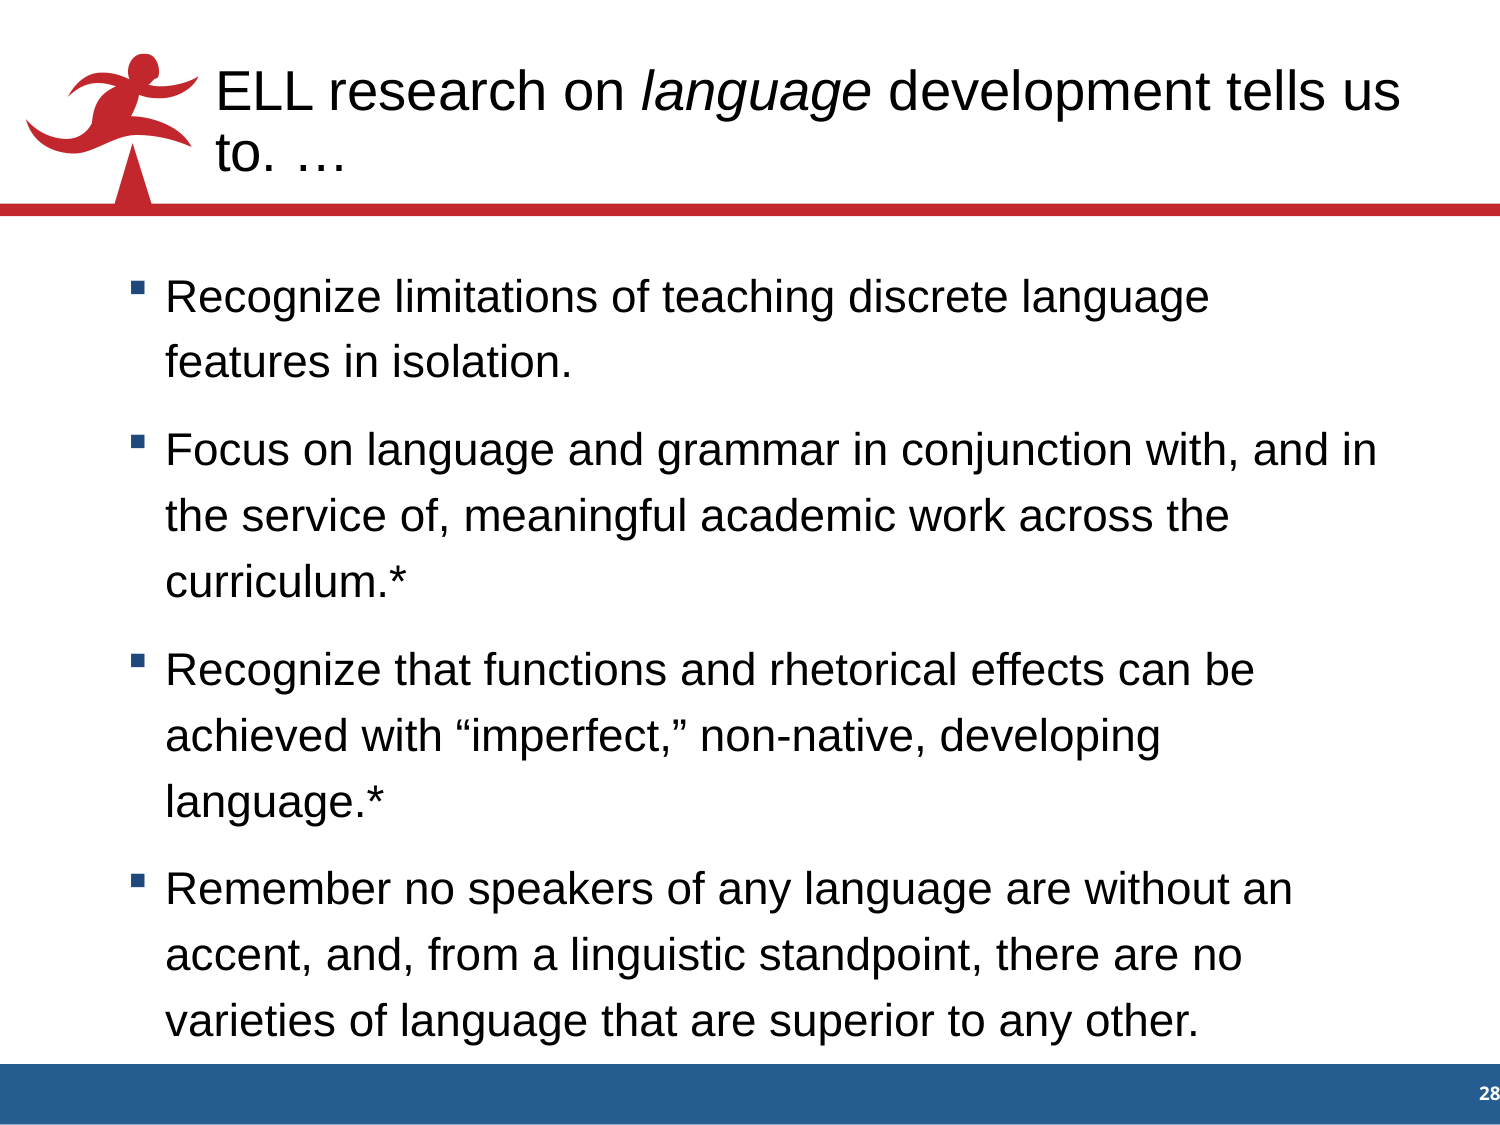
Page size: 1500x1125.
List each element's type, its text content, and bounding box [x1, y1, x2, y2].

list Recognize limitations of teaching discrete language features in isolation. Focus on language and grammar in conjunction with, and in the service of, meaningful academic work across the curriculum.* Recognize that functions and rhetorical effects can be achieved with “imperfect,” non-native, developing language.* Remember no speakers of any language are without an accent, and, from a linguistic standpoint, there are no varieties of language that are superior to any other. [112, 247, 1400, 1086]
title ELL research on language development tells us to. … [200, 24, 1480, 192]
picture [0, 0, 1500, 1125]
